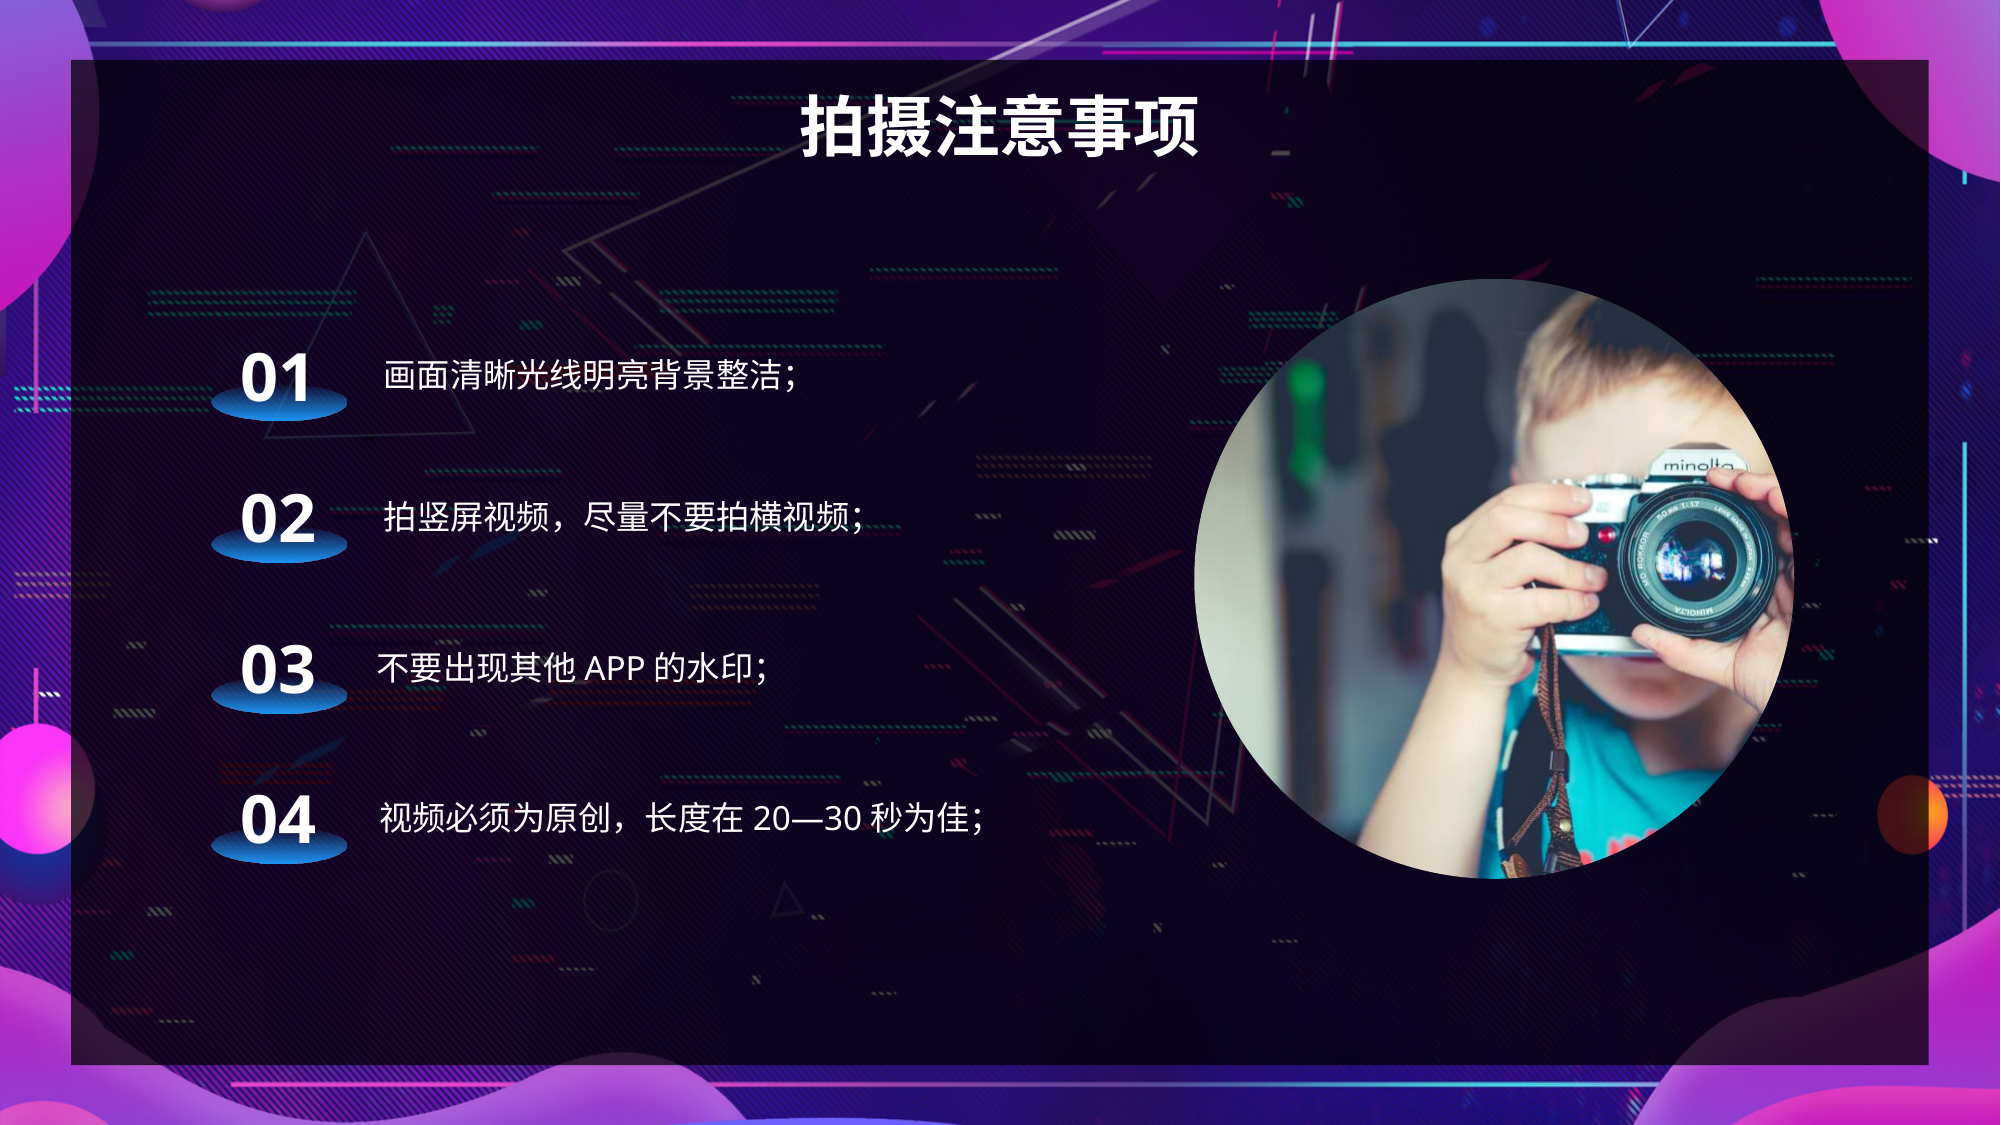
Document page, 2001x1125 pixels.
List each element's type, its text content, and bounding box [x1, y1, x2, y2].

text_box 拍竖屏视频，尽量不要拍横视频； [369, 488, 898, 544]
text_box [211, 619, 347, 716]
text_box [211, 769, 347, 866]
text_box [211, 468, 347, 565]
text_box 拍摄注意事项 [730, 77, 1270, 173]
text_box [211, 326, 347, 423]
text_box 画面清晰光线明亮背景整洁； [368, 347, 831, 402]
text_box 视频必须为原创，长度在20—30秒为佳； [364, 790, 1018, 845]
picture [0, 0, 2000, 1125]
text_box 不要出现其他APP的水印； [362, 639, 802, 695]
